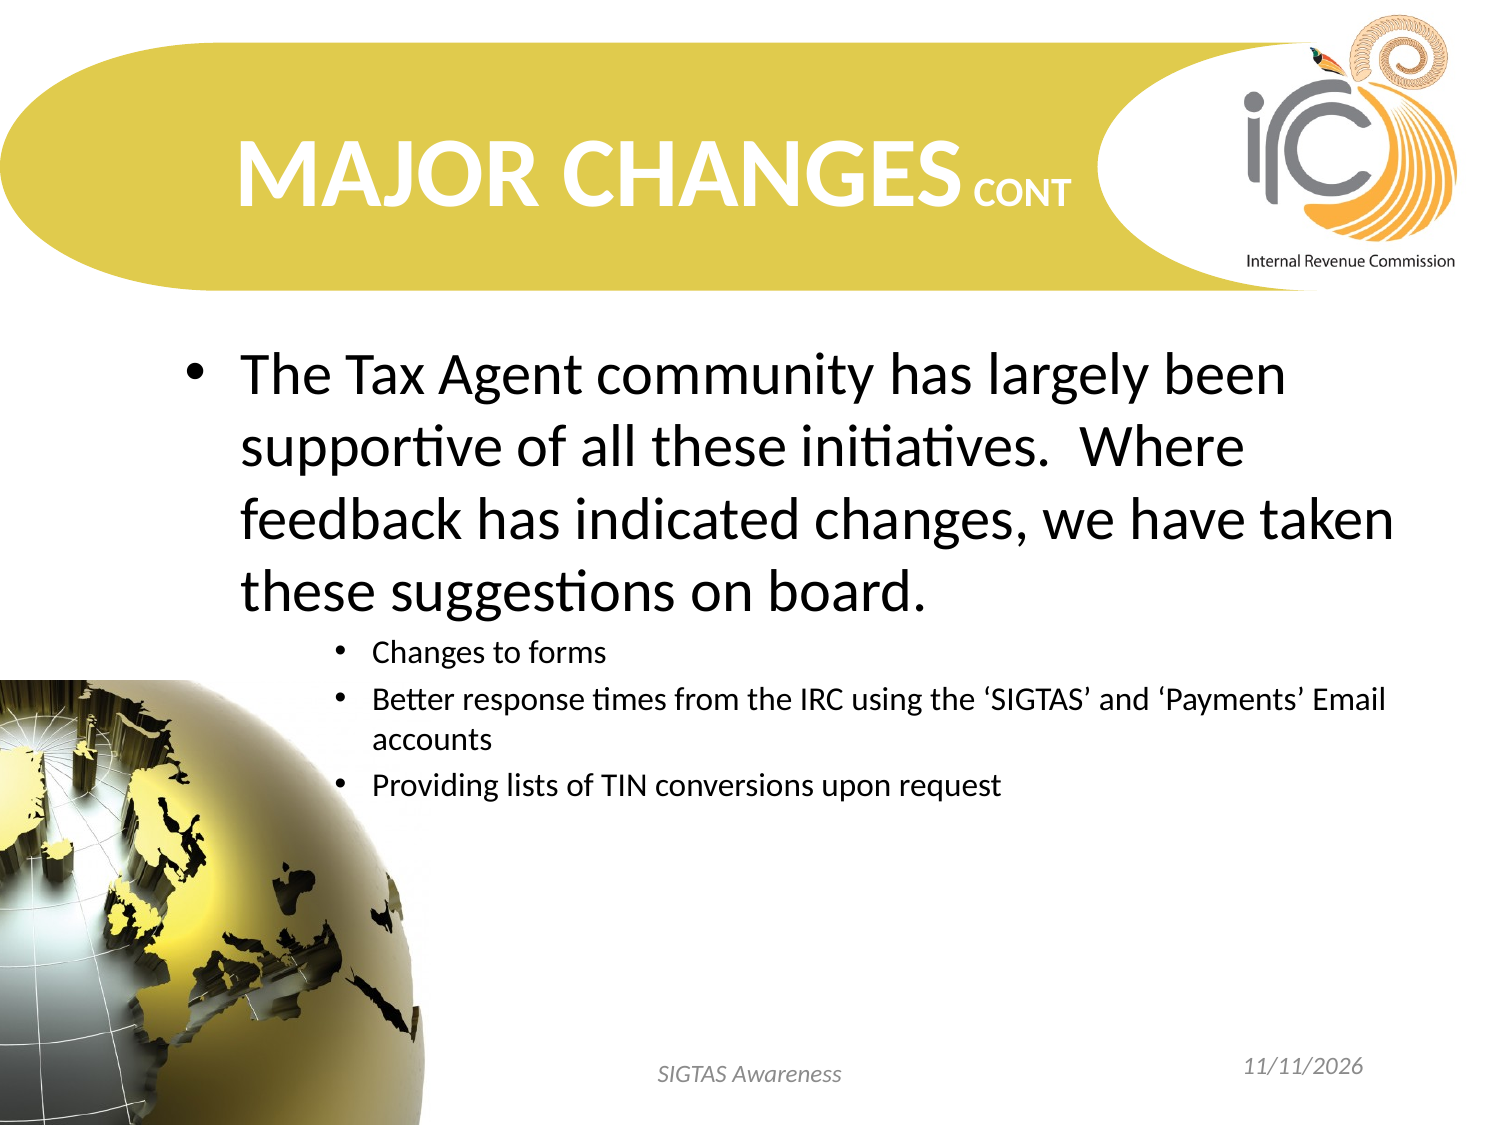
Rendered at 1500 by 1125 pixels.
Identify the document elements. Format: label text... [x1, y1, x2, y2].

picture [0, 680, 431, 1125]
footer SIGTAS Awareness [512, 1042, 988, 1103]
list The Tax Agent community has largely been supportive of all these initiatives. Where feedback has indicated changes, we have taken these suggestions on board. Changes to forms Better response times from the IRC using the ‘SIGTAS’ and ‘Payments’ Email accounts Providing lists of TIN conversions upon request [169, 326, 1436, 953]
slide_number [1128, 1035, 1478, 1095]
picture [1204, 0, 1500, 283]
text_box MAJOR CHANGES CONT [0, 40, 1319, 293]
